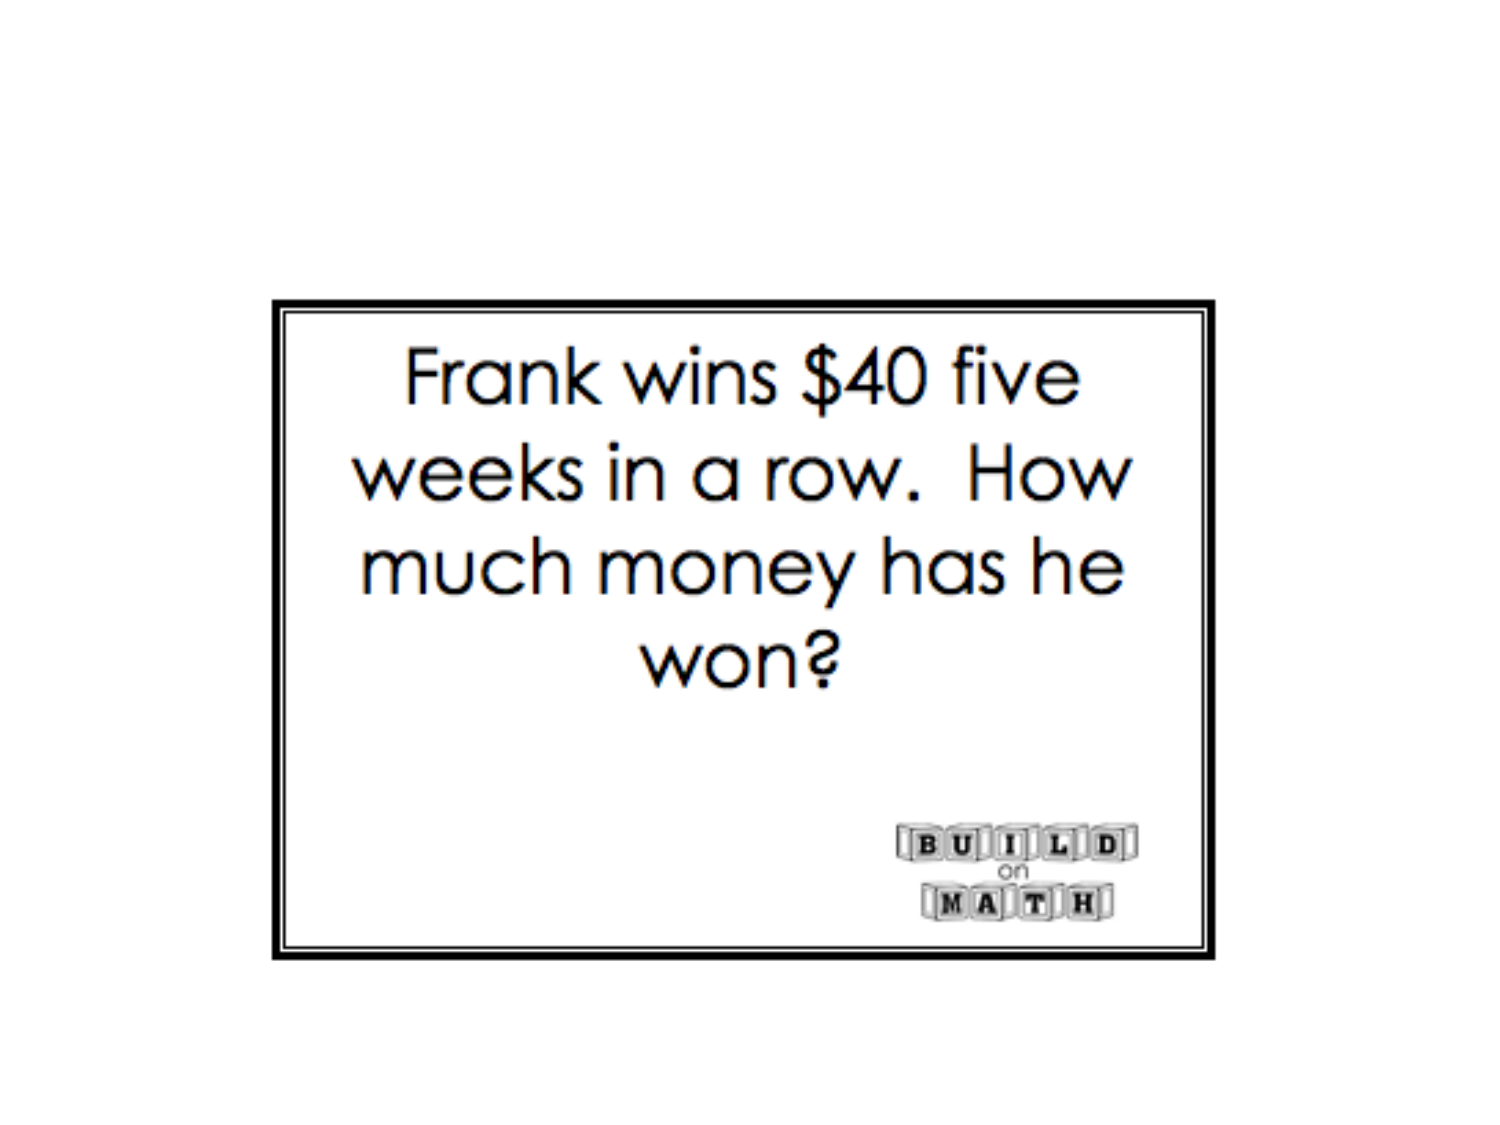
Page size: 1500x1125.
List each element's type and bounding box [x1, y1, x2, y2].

list [74, 262, 1426, 1006]
